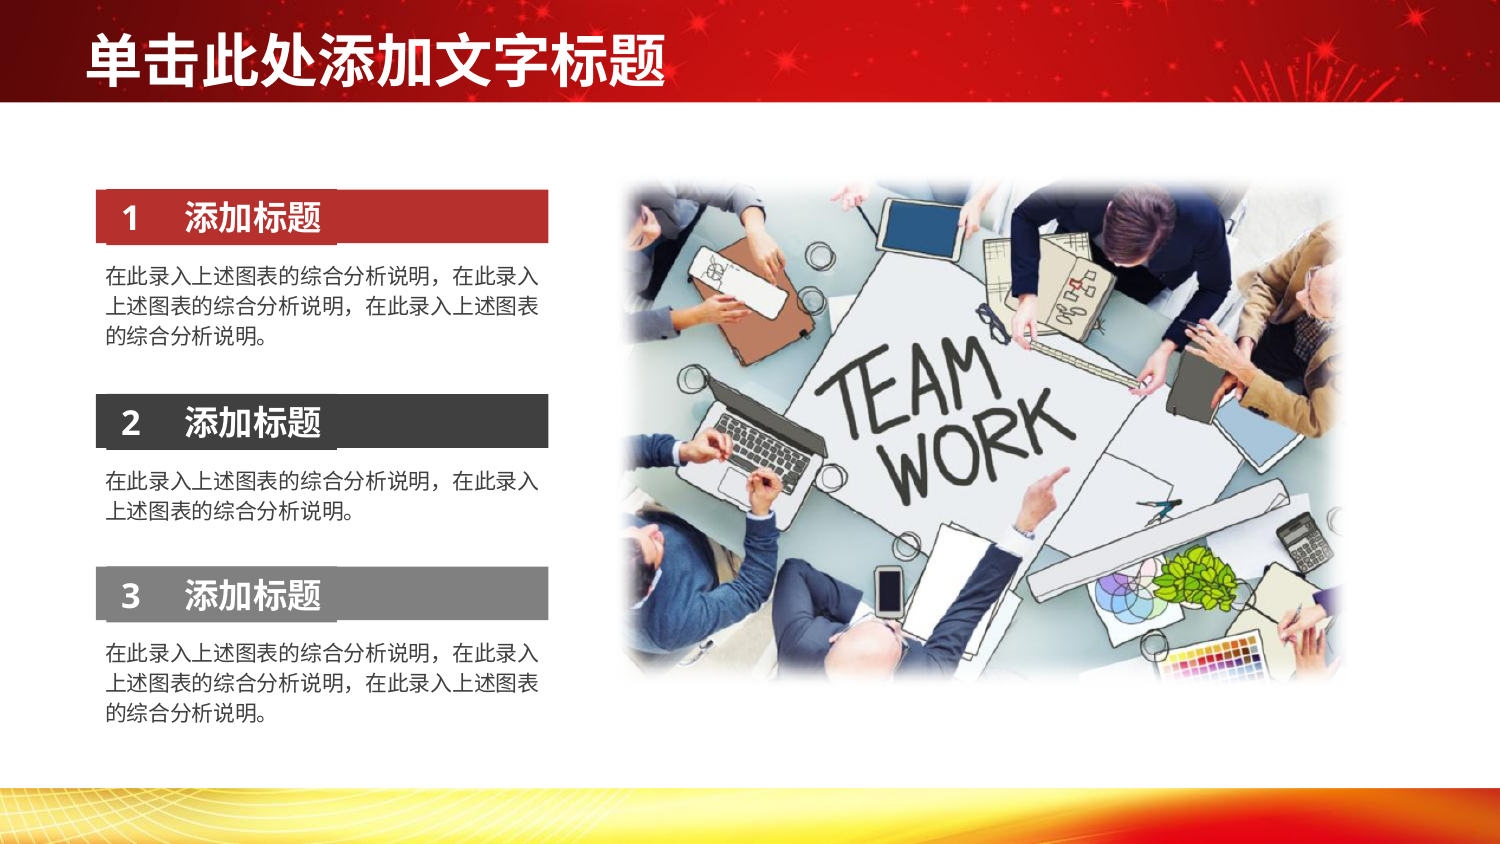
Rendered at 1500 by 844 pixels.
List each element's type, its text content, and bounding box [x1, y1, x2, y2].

text_box 在此录入上述图表的综合分析说明，在此录入上述图表的综合分析说明，在此录入上述图表的综合分析说明。 [90, 251, 568, 357]
picture [0, 0, 1500, 102]
picture [0, 789, 1500, 844]
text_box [95, 566, 549, 624]
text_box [95, 393, 549, 451]
text_box 在此录入上述图表的综合分析说明，在此录入上述图表的综合分析说明，在此录入上述图表的综合分析说明。 [90, 628, 568, 734]
picture [616, 174, 1348, 687]
text_box 在此录入上述图表的综合分析说明，在此录入上述图表的综合分析说明。 [90, 456, 568, 531]
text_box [95, 189, 549, 246]
